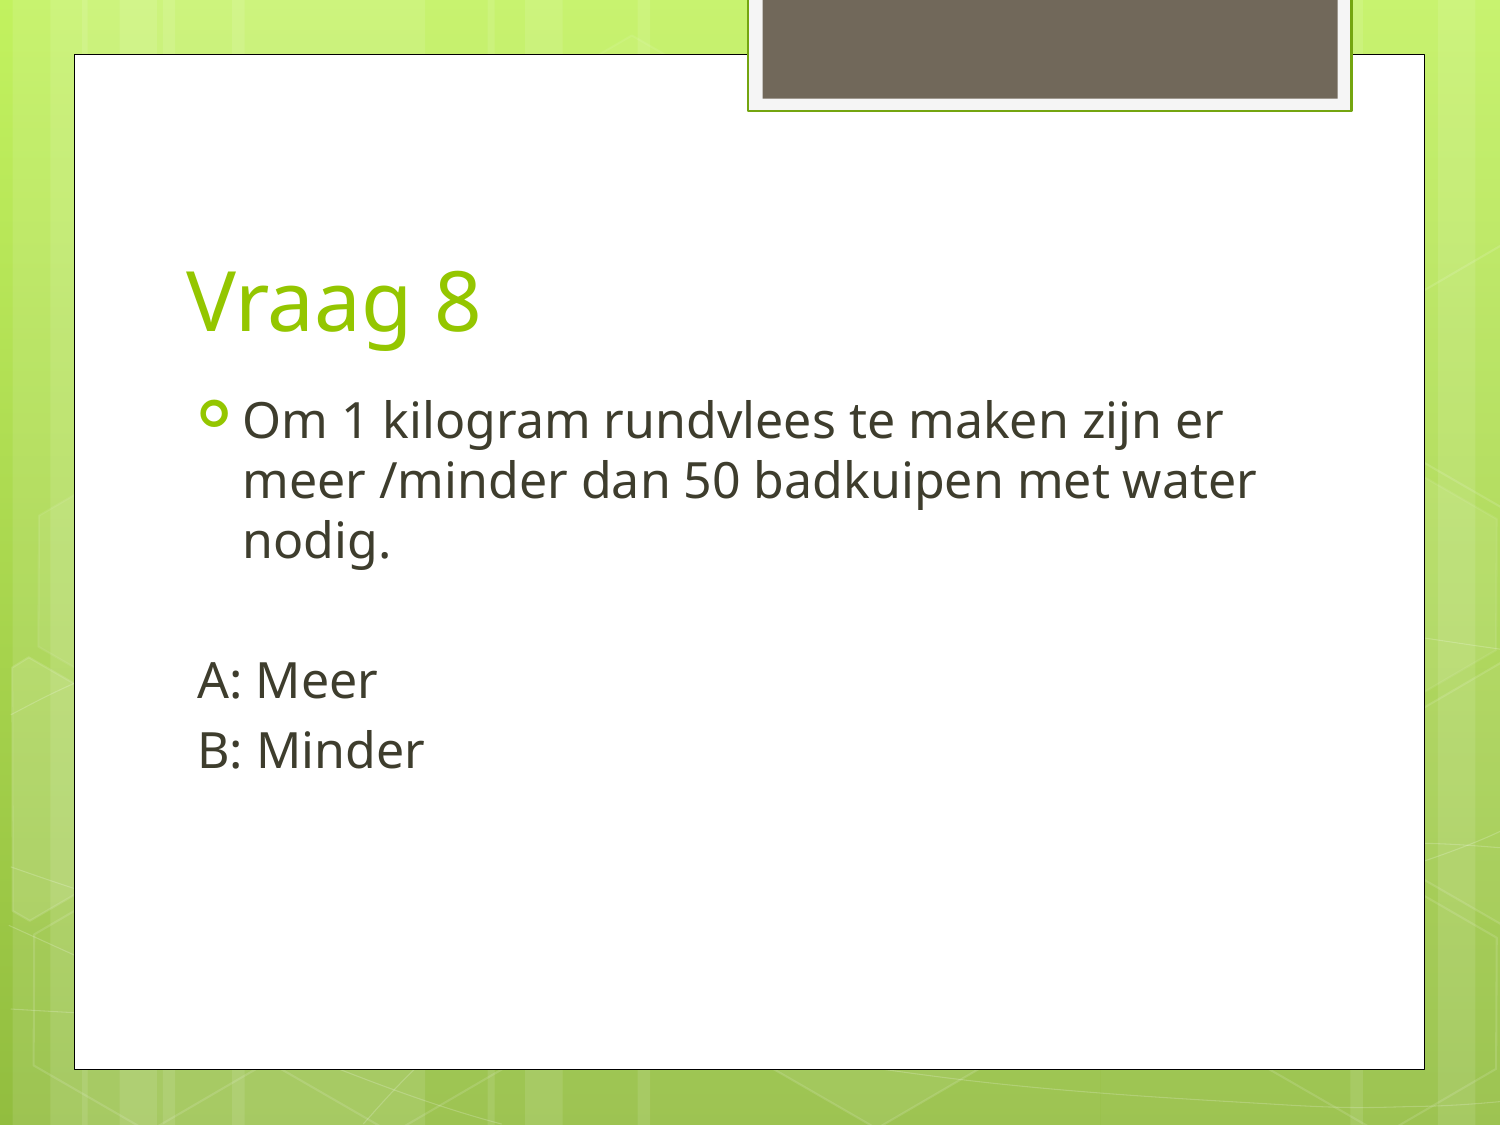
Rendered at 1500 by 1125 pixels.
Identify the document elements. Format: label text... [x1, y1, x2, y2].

title Vraag 8 [171, 168, 1324, 357]
list Om 1 kilogram rundvlees te maken zijn er meer /minder dan 50 badkuipen met water nodig. A: Meer B: Minder [171, 381, 1283, 957]
